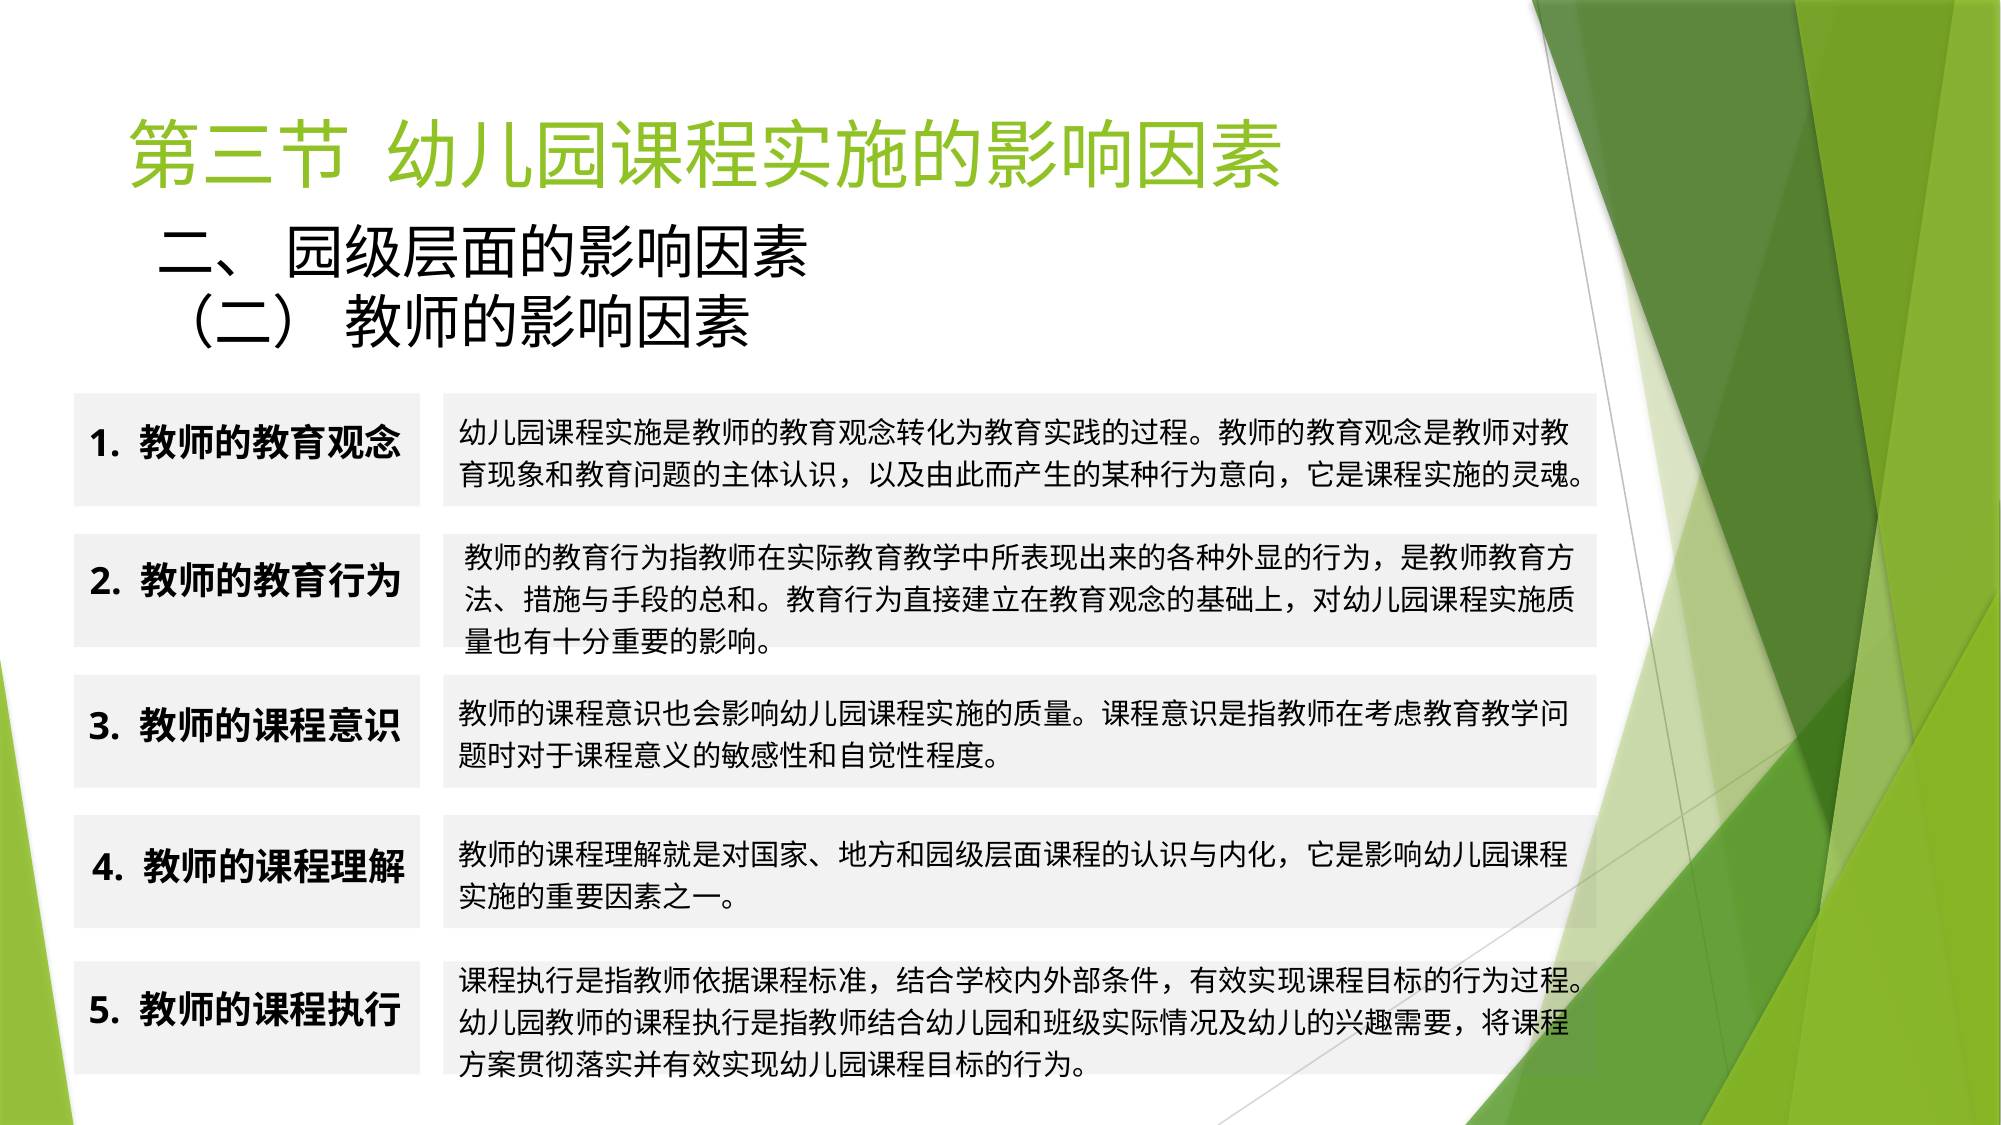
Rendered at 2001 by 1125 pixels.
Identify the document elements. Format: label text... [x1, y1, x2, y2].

title 第三节 幼儿园课程实施的影响因素 [111, 99, 1522, 317]
text_box 二、 园级层面的影响因素 （二） 教师的影响因素 [141, 208, 1451, 363]
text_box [64, 392, 1604, 1075]
